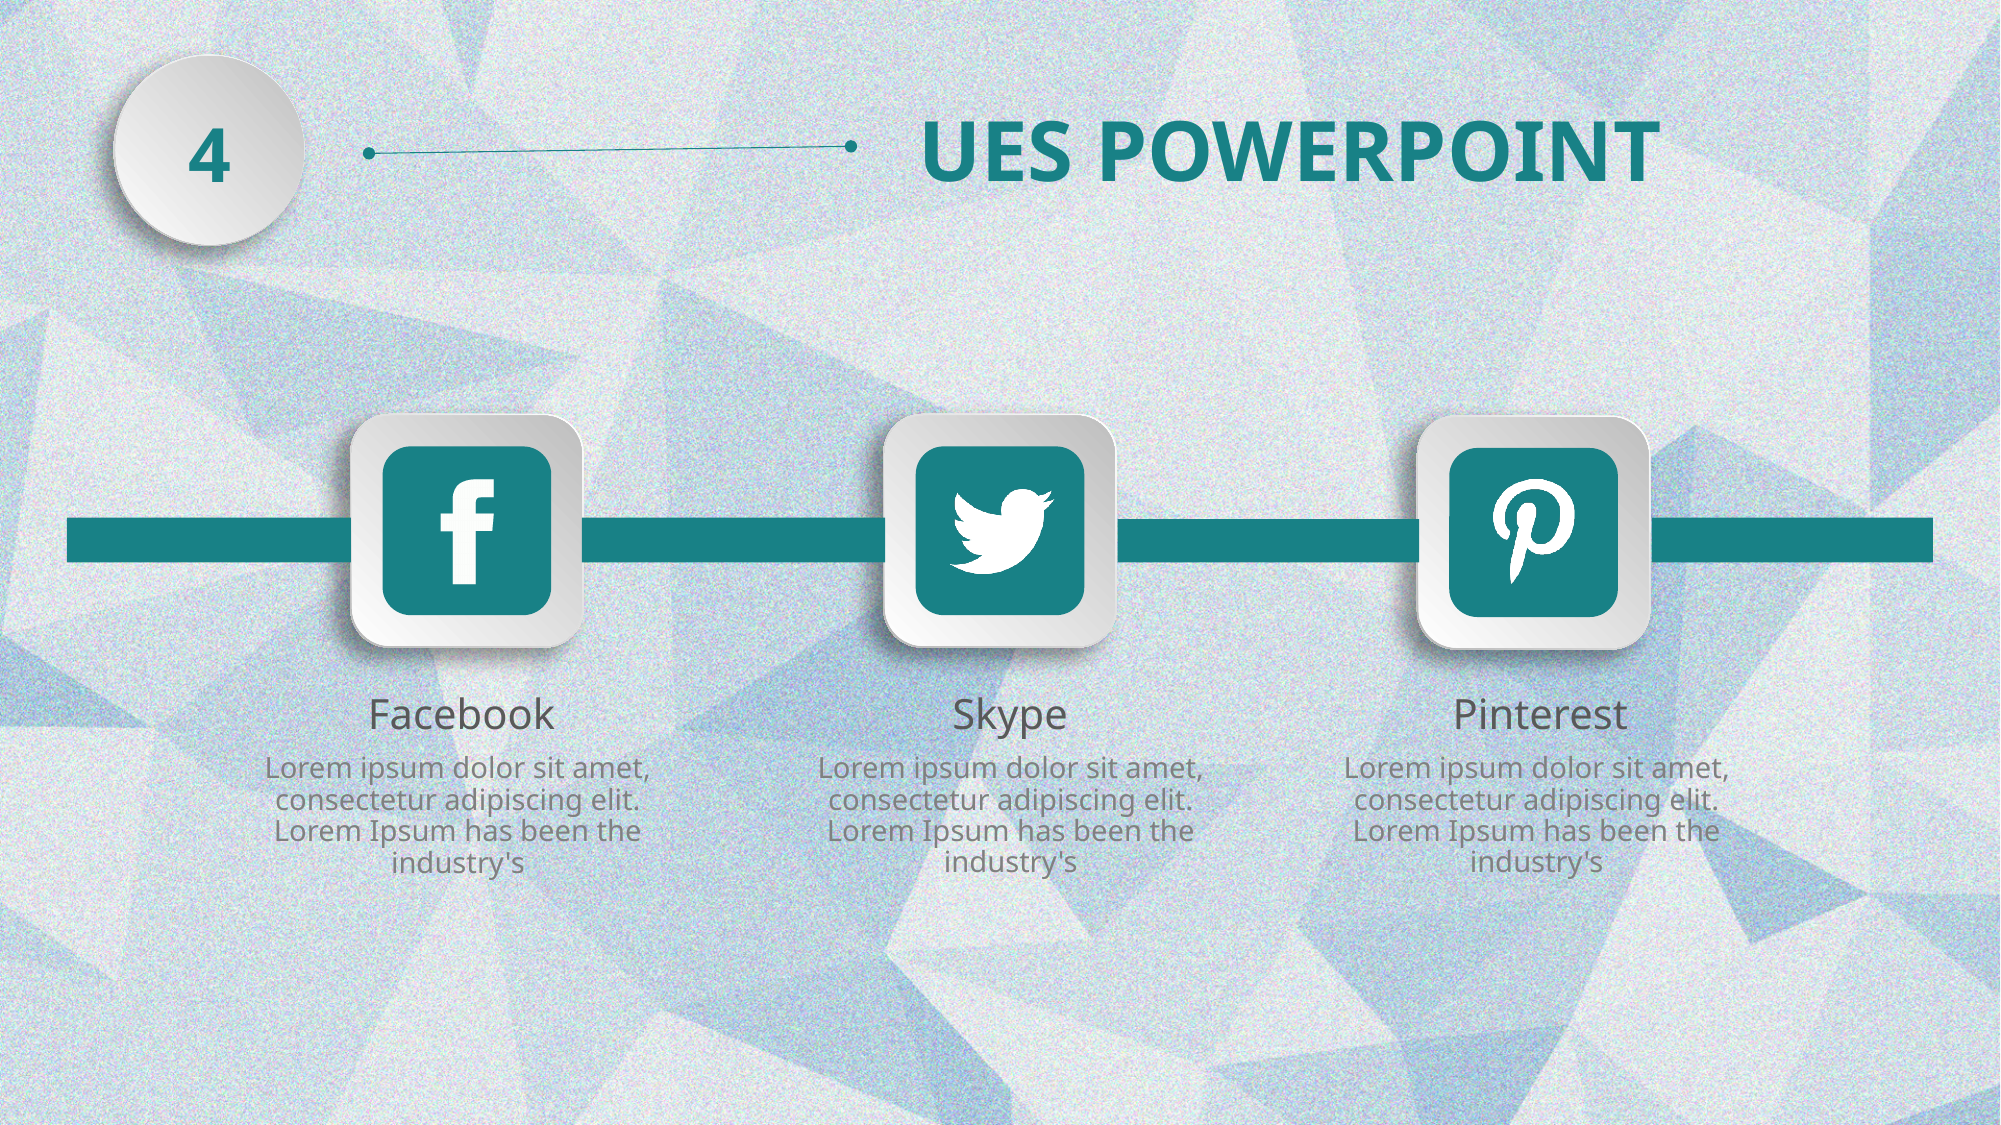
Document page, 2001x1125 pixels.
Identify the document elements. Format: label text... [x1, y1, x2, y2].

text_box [113, 54, 305, 246]
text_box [350, 413, 584, 517]
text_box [1416, 563, 1651, 650]
text_box Lorem ipsum dolor sit amet, consectetur adipiscing elit. Lorem Ipsum has been the industry's [240, 746, 676, 867]
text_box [66, 517, 1933, 563]
text_box UES POWERPOINT [903, 90, 1678, 206]
text_box 4 [305, 100, 310, 205]
text_box Pinterest [1437, 680, 1671, 746]
picture [0, 0, 2001, 1125]
text_box Lorem ipsum dolor sit amet, consectetur adipiscing elit. Lorem Ipsum has been the industry's [1318, 746, 1755, 866]
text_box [883, 563, 1117, 648]
text_box Facebook [353, 680, 586, 746]
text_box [368, 146, 851, 154]
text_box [350, 563, 584, 648]
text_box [883, 413, 1117, 517]
text_box Lorem ipsum dolor sit amet, consectetur adipiscing elit. Lorem Ipsum has been the industry's [793, 746, 1229, 866]
text_box Skype [937, 680, 1190, 746]
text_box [1416, 415, 1651, 517]
